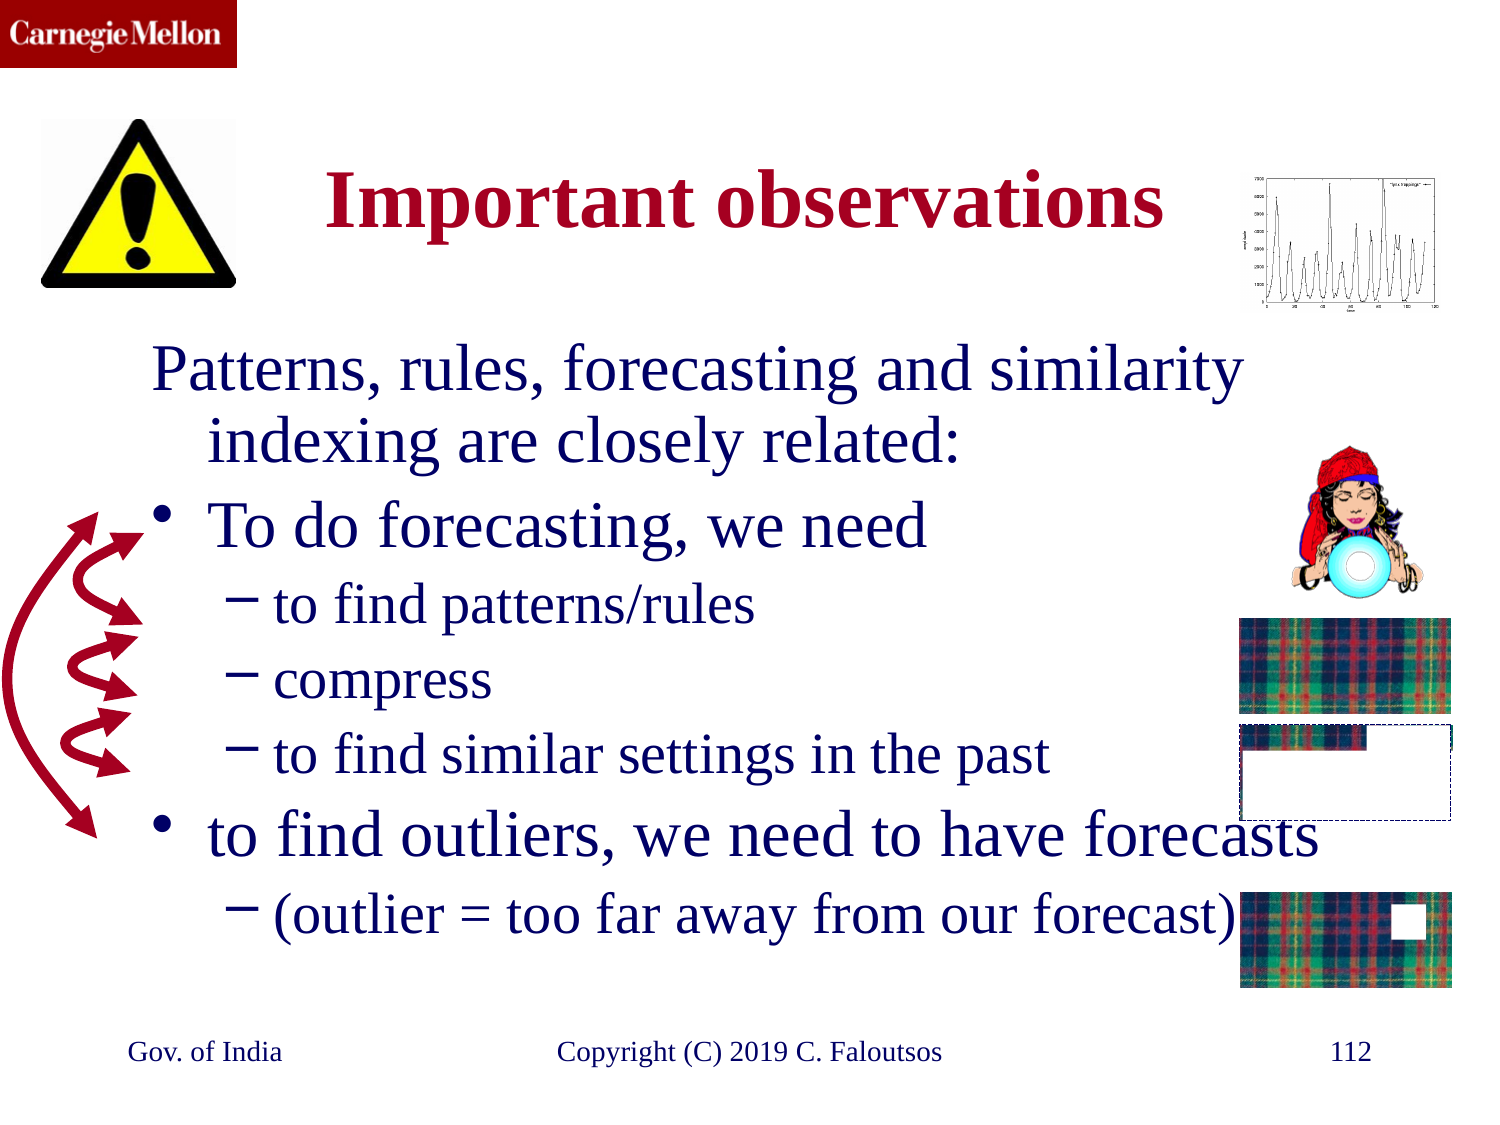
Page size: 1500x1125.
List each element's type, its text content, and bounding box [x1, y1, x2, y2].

slide_number 112 [1074, 1024, 1388, 1101]
text_box [65, 710, 132, 775]
text_box [7, 511, 99, 839]
title Important observations [112, 99, 1379, 288]
footer Copyright (C) 2019 C. Faloutsos [512, 1024, 988, 1101]
picture [1240, 725, 1453, 821]
picture [1240, 172, 1441, 314]
list Patterns, rules, forecasting and similarity indexing are closely related: To do forecasting, we need to find patterns/rules compress to find similar settings in the past to find outliers, we need to have forecasts (outlier = too far away from our forecast) [135, 325, 1341, 1001]
slide_number Gov. of India [112, 1024, 426, 1101]
picture [0, 0, 237, 68]
text_box [99, 532, 145, 625]
picture [1240, 891, 1452, 988]
picture [1291, 445, 1425, 601]
picture [1239, 617, 1451, 714]
text_box [98, 634, 139, 698]
picture [41, 118, 236, 288]
